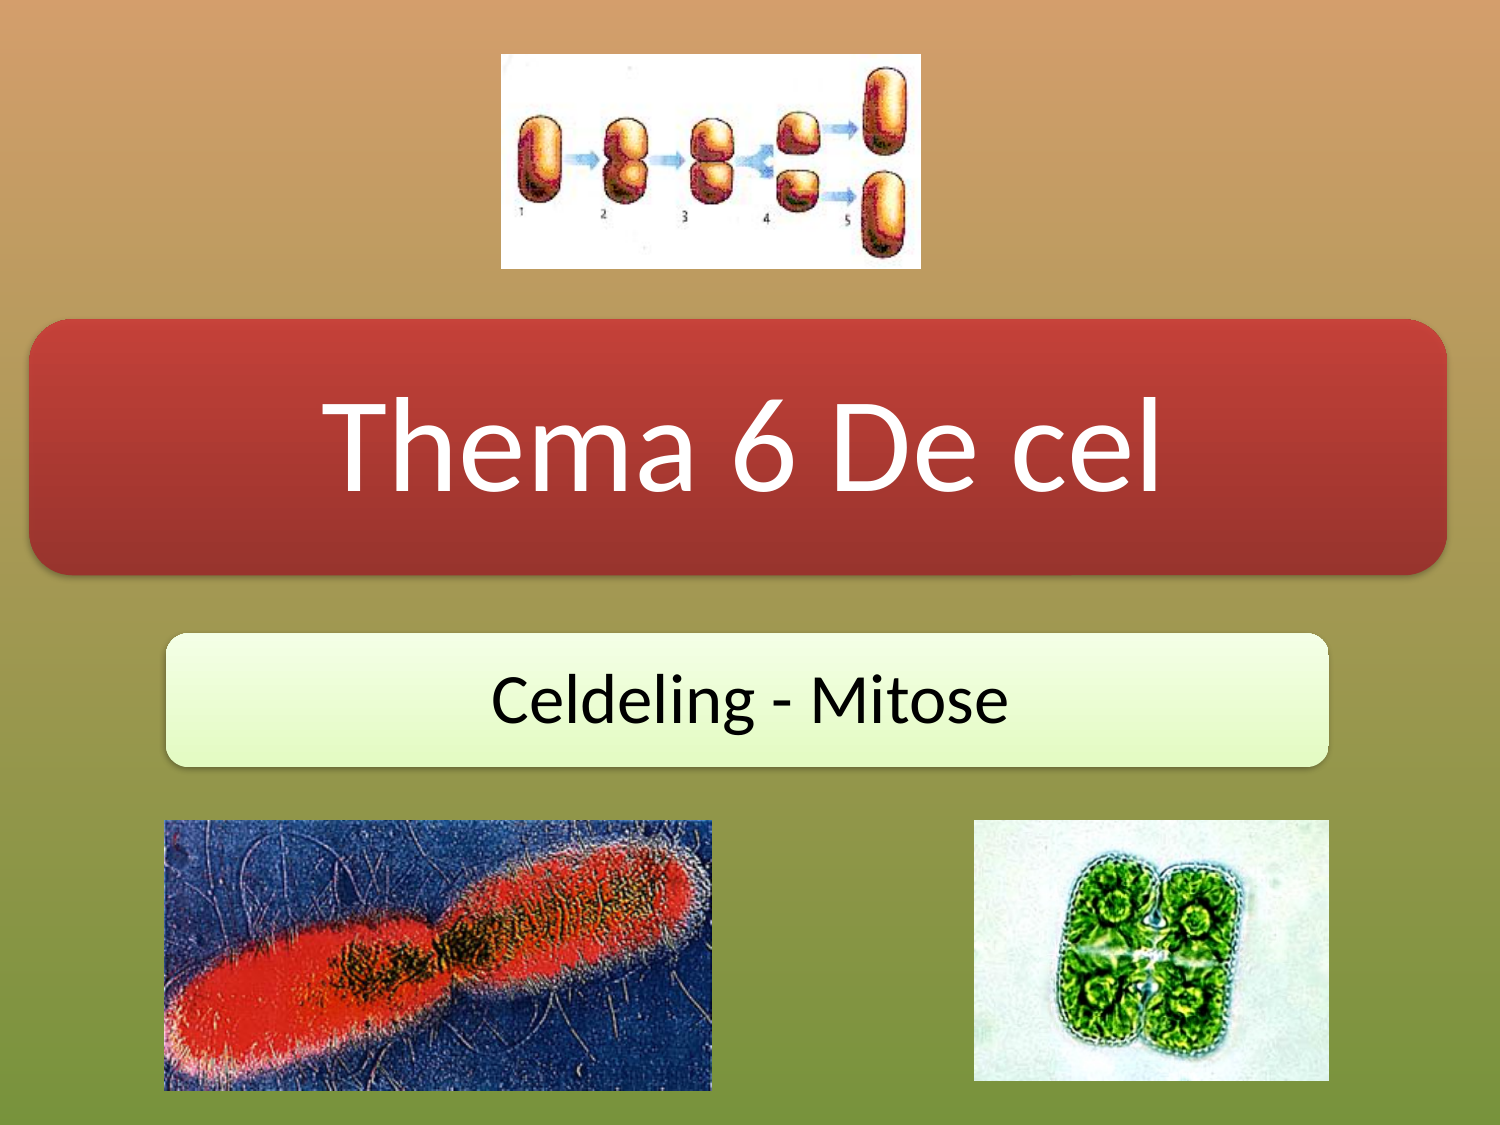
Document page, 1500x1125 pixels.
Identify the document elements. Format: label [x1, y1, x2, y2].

picture [974, 820, 1330, 1081]
text_box [165, 633, 1330, 772]
picture [501, 54, 921, 269]
picture [164, 820, 712, 1091]
text_box [29, 303, 1448, 591]
